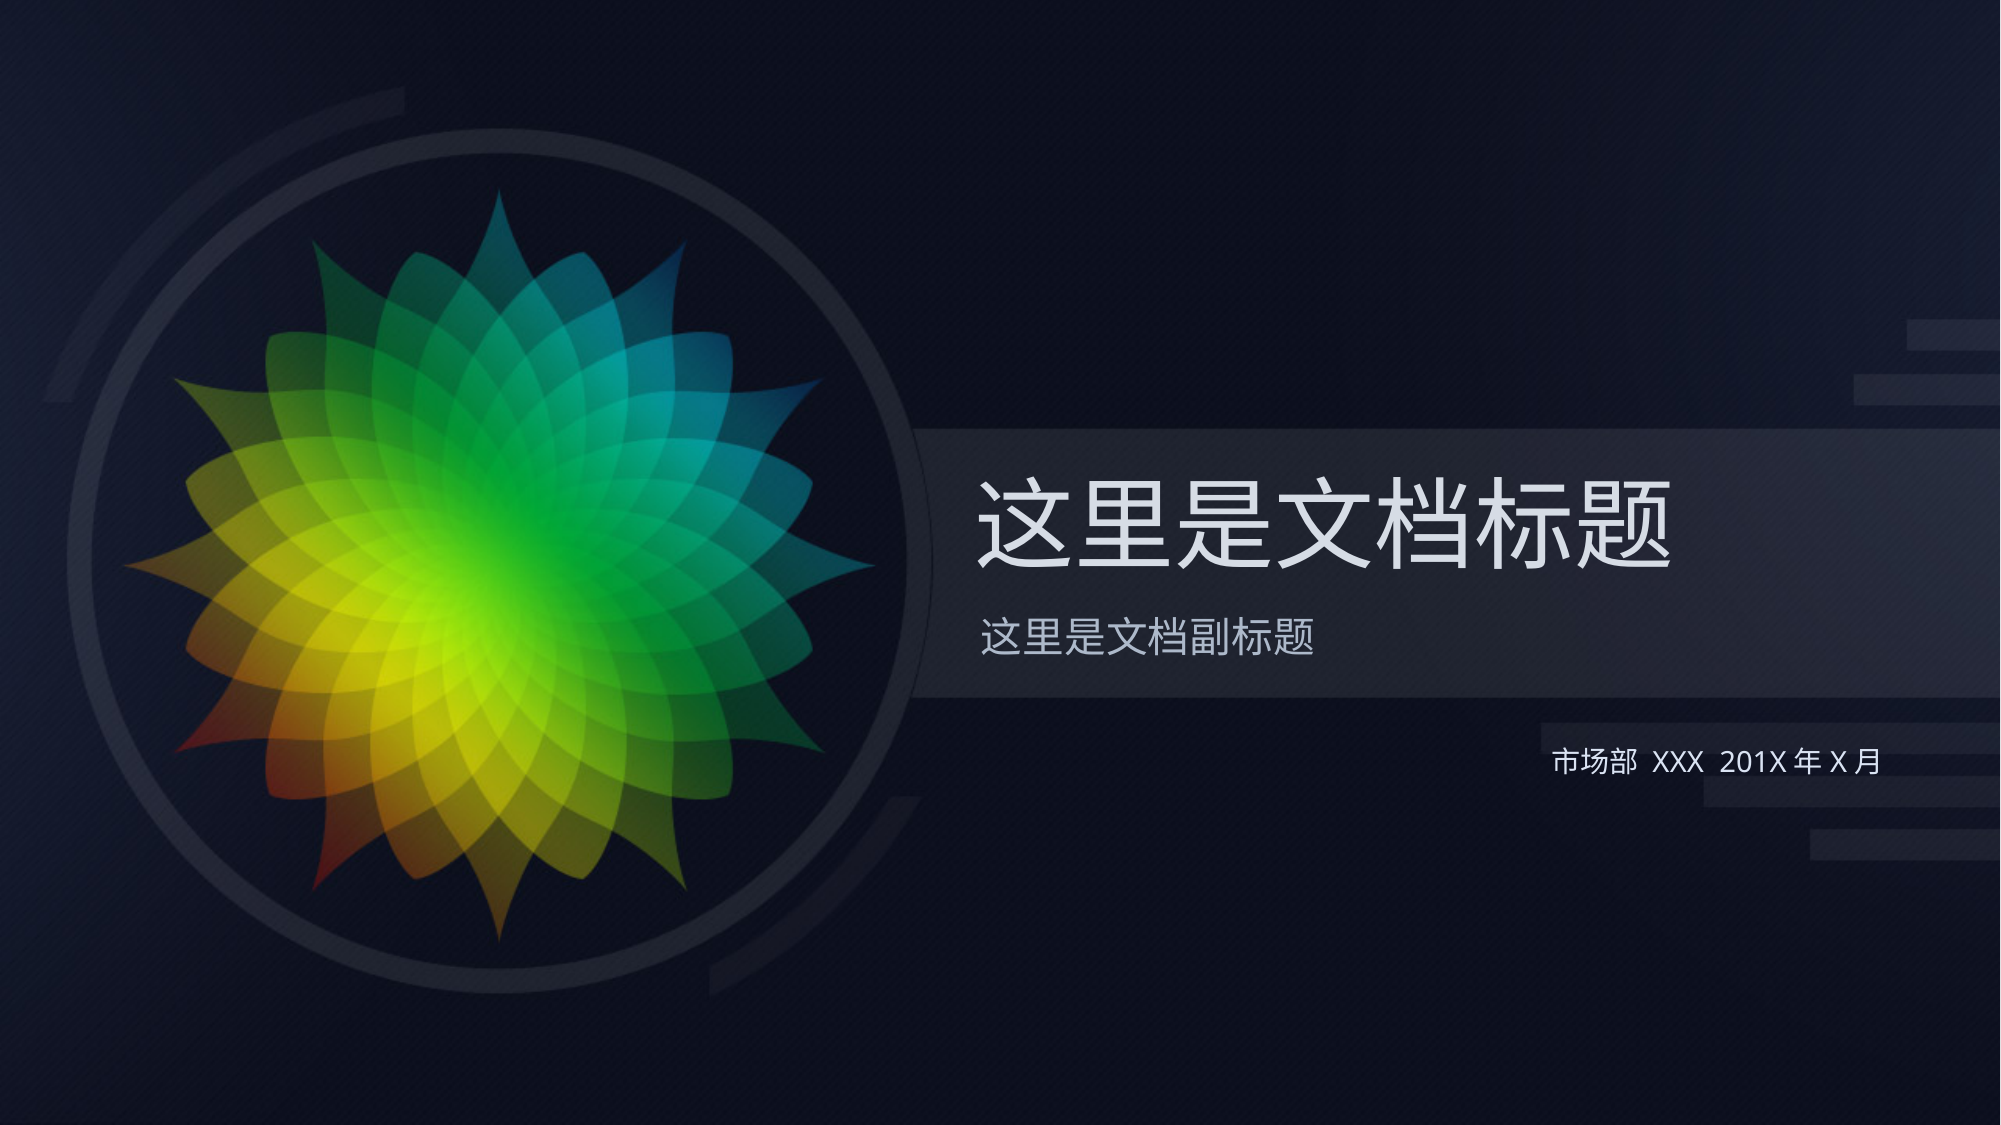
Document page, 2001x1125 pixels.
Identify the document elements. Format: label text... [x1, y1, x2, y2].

subtitle 这里是文档副标题 [965, 609, 1941, 719]
picture [0, 0, 2001, 1125]
text_box 市场部 XXX 201X年X月 [1536, 736, 1899, 787]
title 这里是文档标题 [959, 451, 1934, 591]
